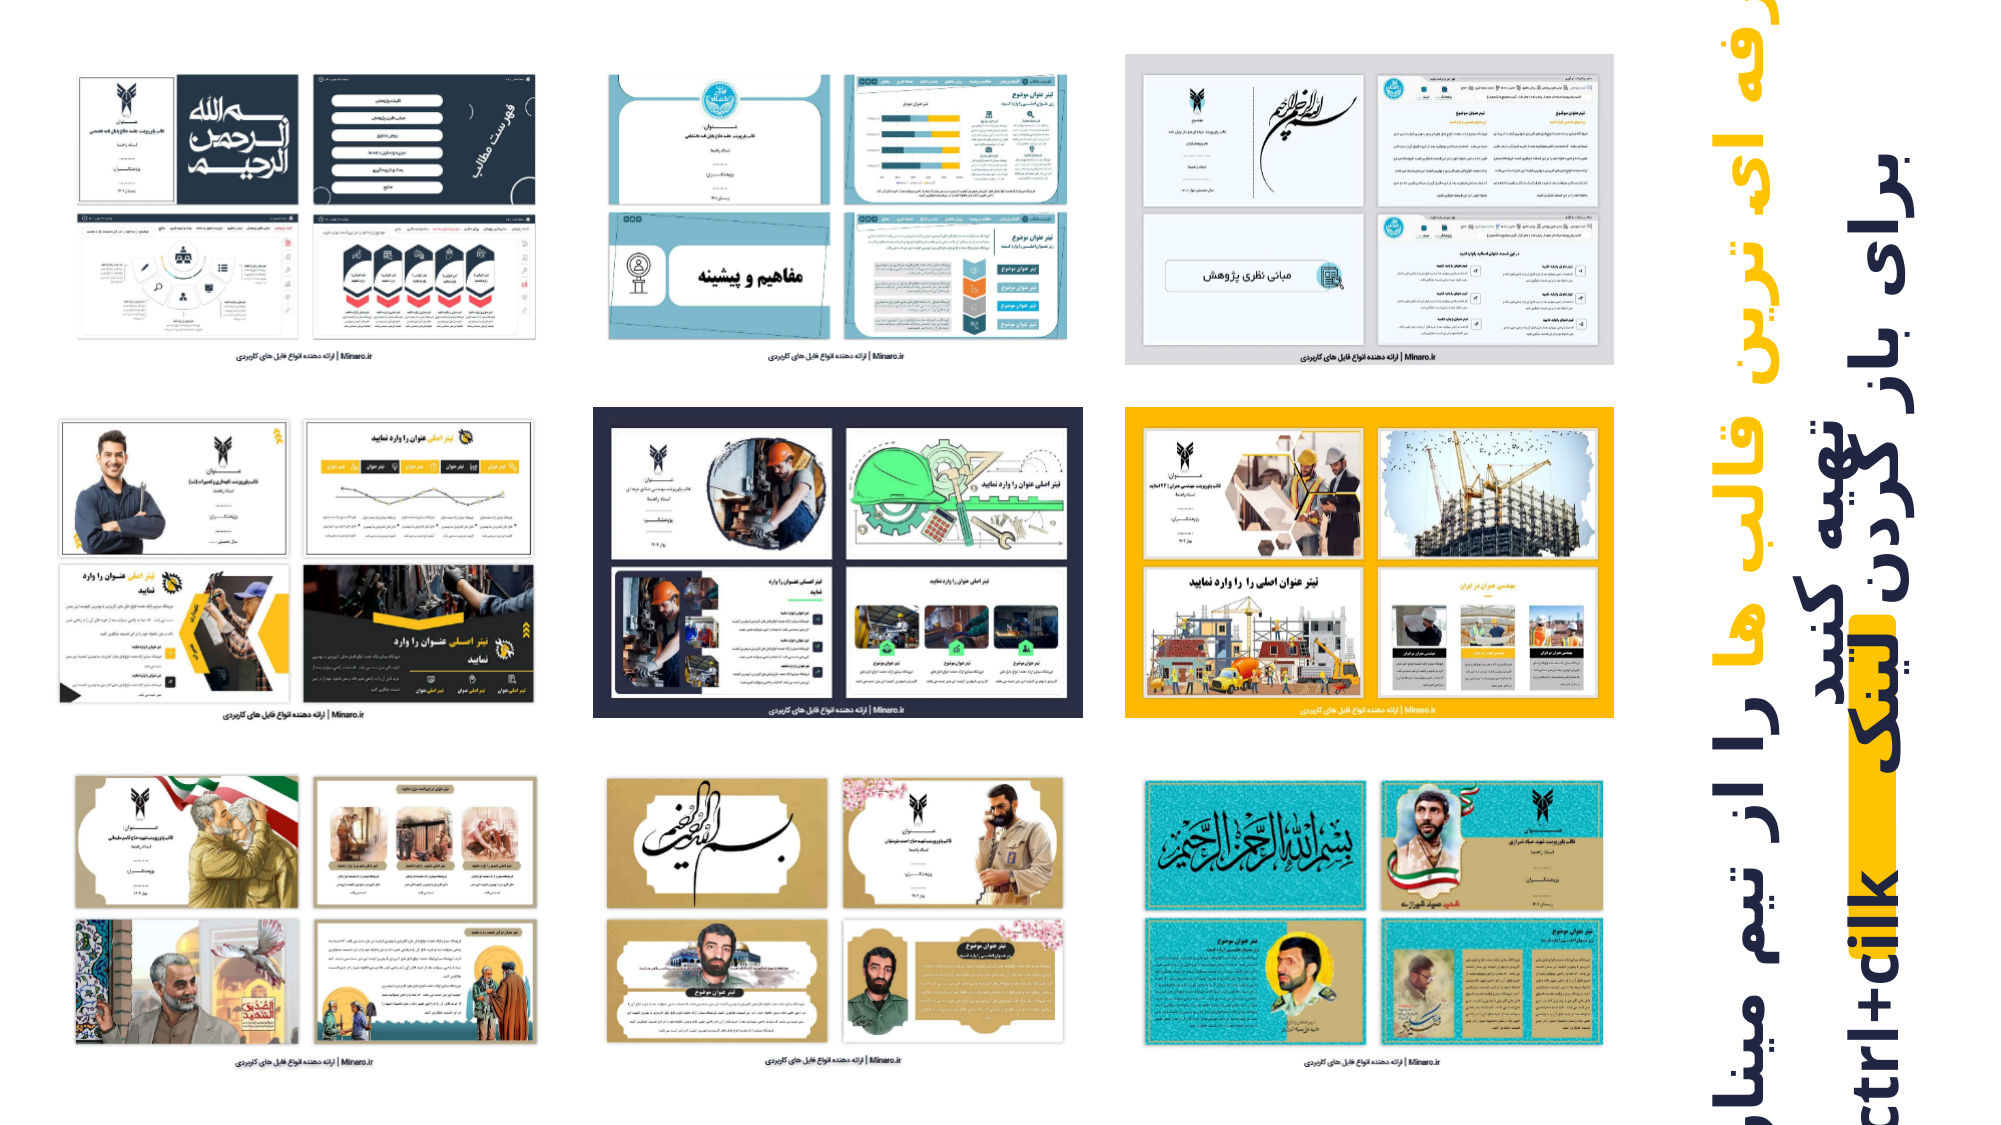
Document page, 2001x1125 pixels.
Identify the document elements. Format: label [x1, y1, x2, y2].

picture [593, 407, 1083, 718]
picture [40, 398, 550, 723]
picture [593, 54, 1082, 365]
picture [1125, 54, 1615, 365]
picture [1125, 407, 1614, 718]
picture [1129, 760, 1618, 1071]
picture [590, 758, 1079, 1069]
picture [61, 54, 550, 365]
picture [58, 756, 553, 1071]
